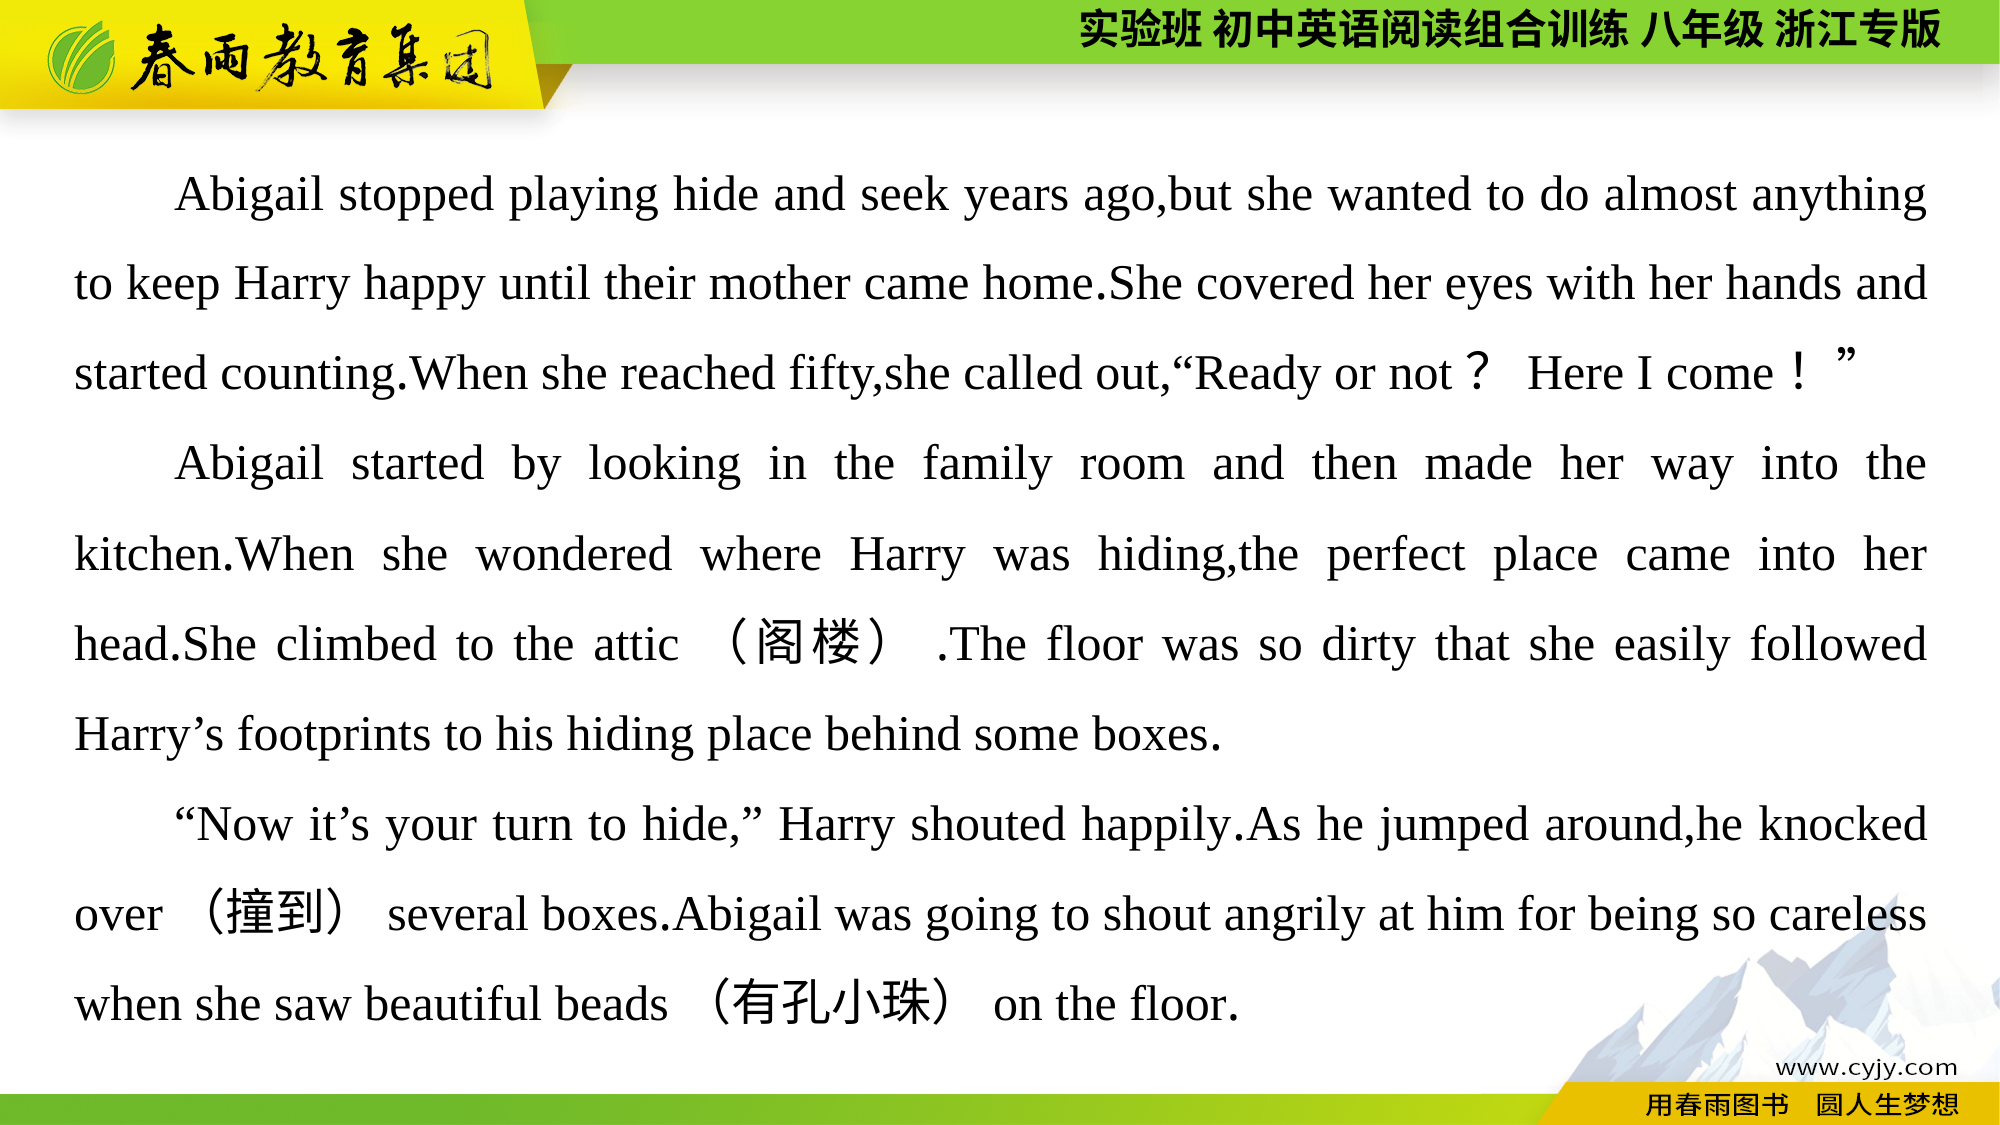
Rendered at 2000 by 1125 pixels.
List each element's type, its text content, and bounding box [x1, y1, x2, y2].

list Abigail stopped playing hide and seek years ago,but she wanted to do almost anything to keep Harry happy until their mother came home.She covered her eyes with her hands and started counting.When she reached fifty,she called out,“Ready or not？Here I come！” Abigail started by looking in the family room and then made her way into the kitchen.When she wondered where Harry was hiding,the perfect place came into her head.She climbed to the attic（阁楼）.The floor was so dirty that she easily followed Harry’s footprints to his hiding place behind some boxes. “Now it’s your turn to hide,” Harry shouted happily.As he jumped around,he knocked over（撞到）several boxes.Abigail was going to shout angrily at him for being so careless when she saw beautiful beads（有孔小珠）on the floor. [59, 122, 1944, 1047]
picture [0, 0, 2000, 1125]
